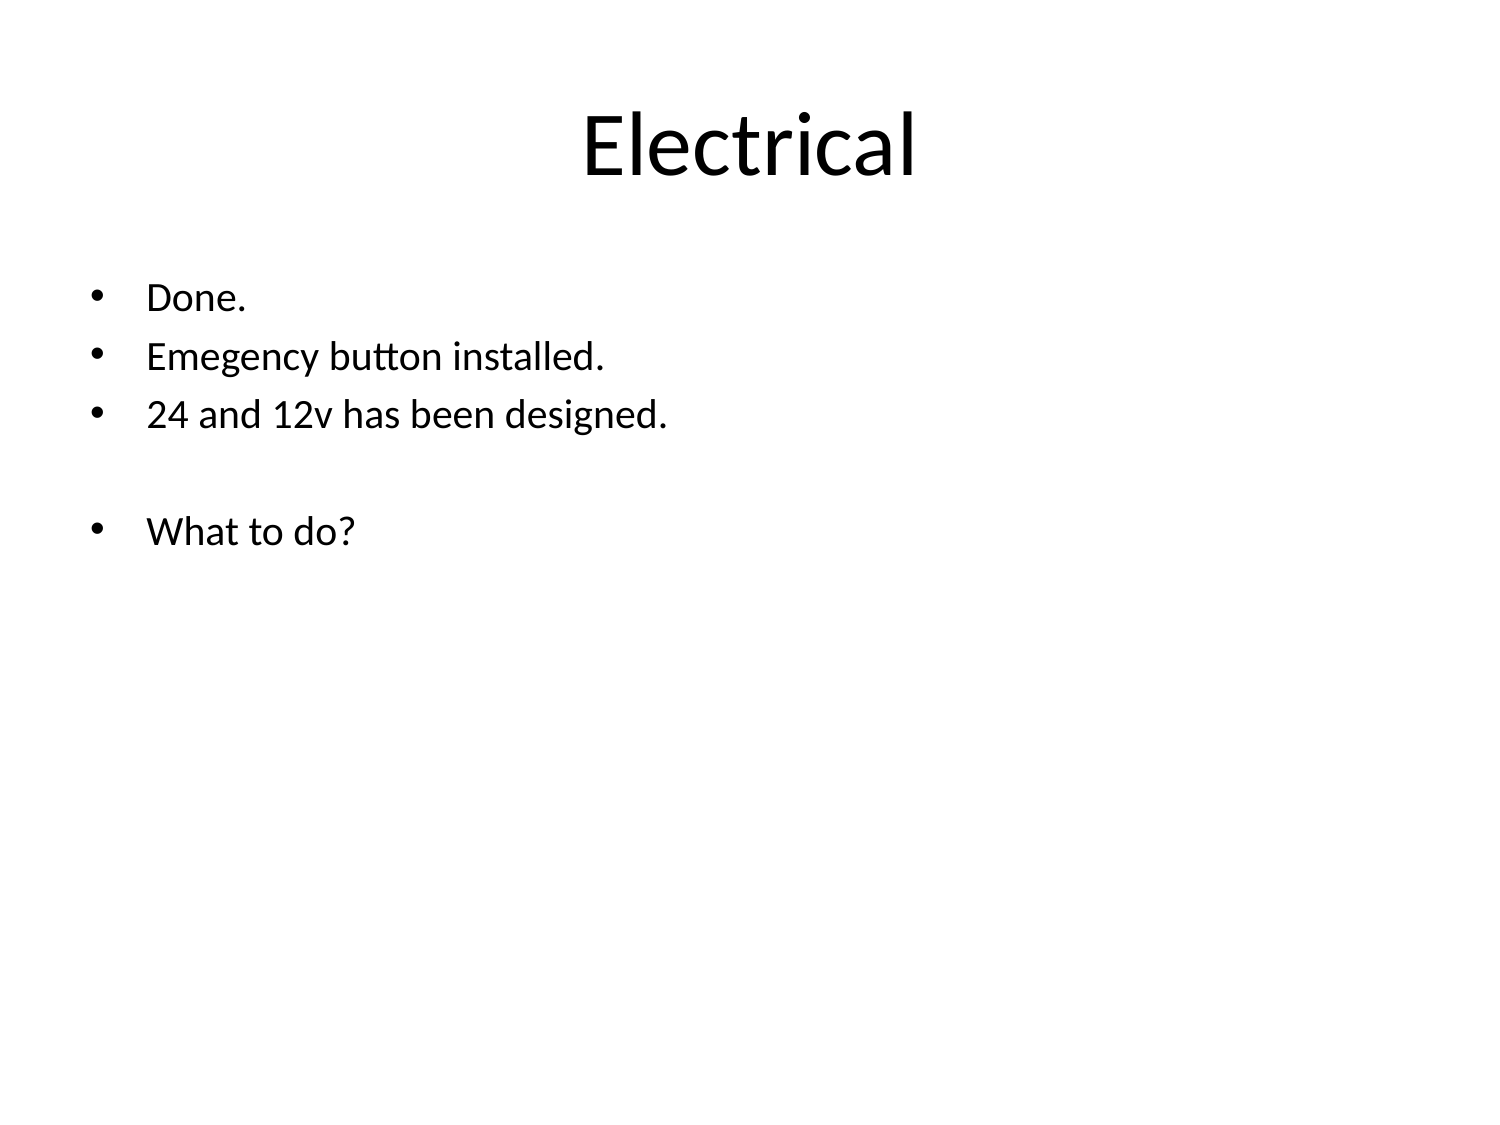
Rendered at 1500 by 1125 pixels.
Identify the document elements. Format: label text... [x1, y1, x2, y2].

list Done. Emegency button installed. 24 and 12v has been designed. What to do? [75, 262, 1425, 1005]
title Electrical [75, 45, 1425, 233]
